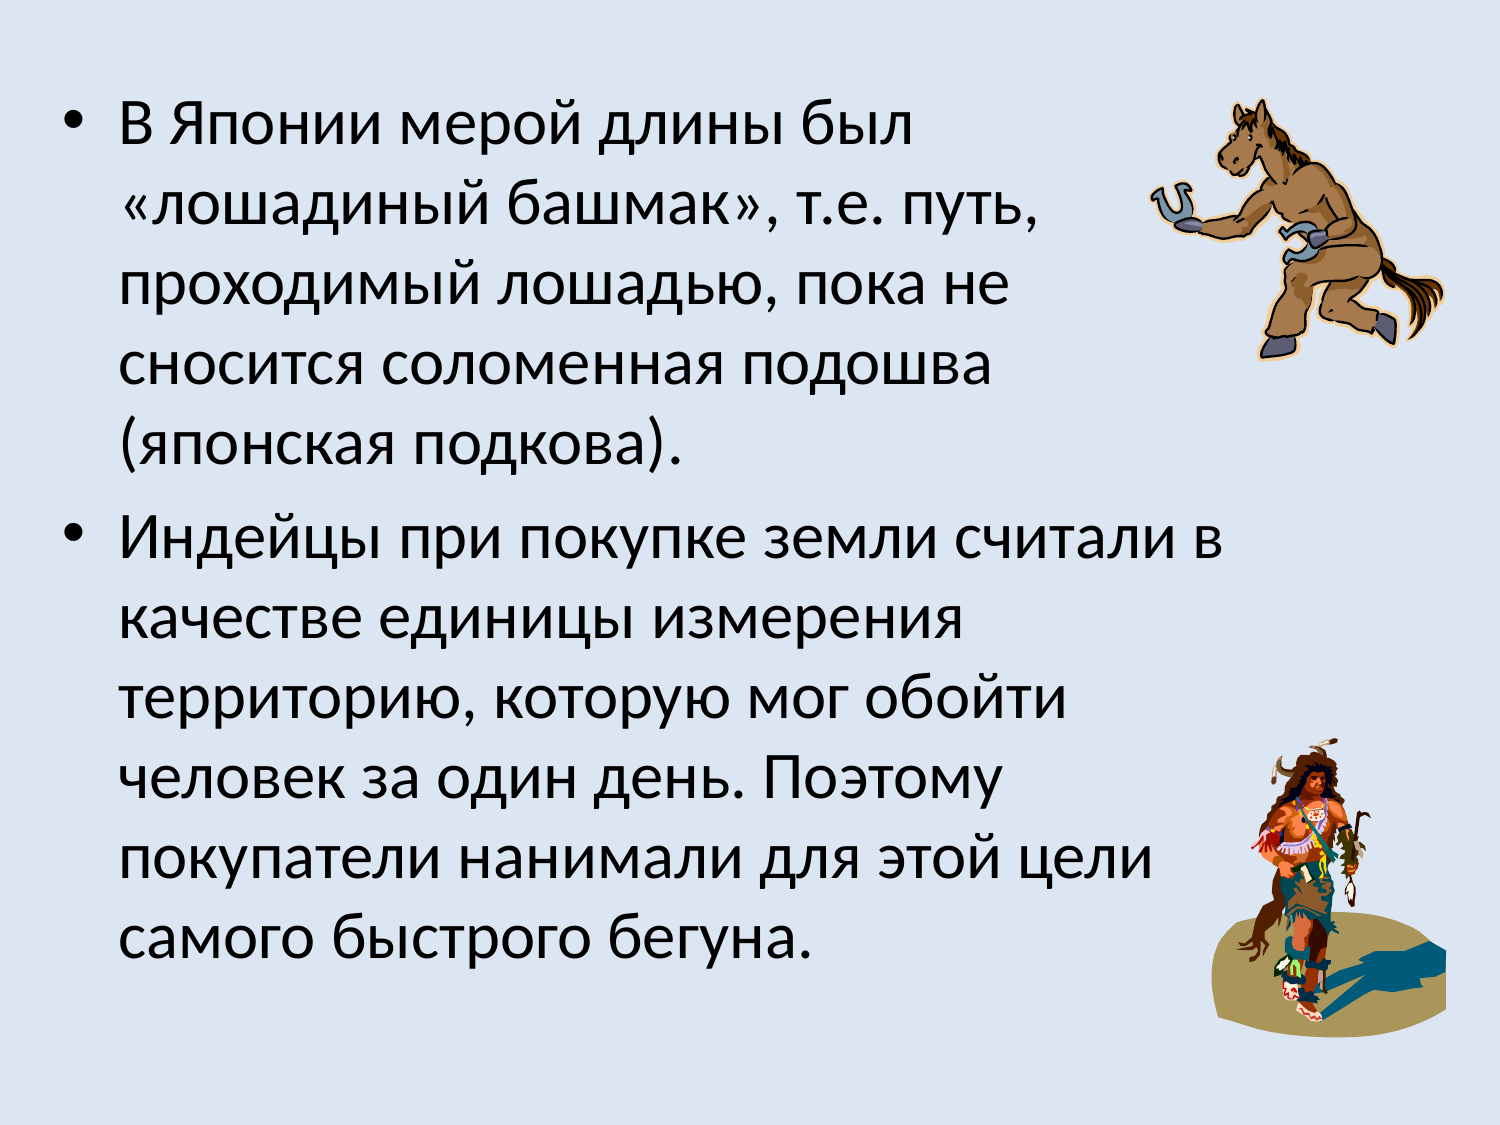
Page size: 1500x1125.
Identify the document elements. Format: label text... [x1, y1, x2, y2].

picture [1148, 93, 1449, 366]
list В Японии мерой длины был «лошадиный башмак», т.е. путь, проходимый лошадью, пока не сносится соломенная подошва (японская подкова). Индейцы при покупке земли считали в качестве единицы измерения территорию, которую мог обойти человек за один день. Поэтому покупатели нанимали для этой цели самого быстрого бегуна. [46, 70, 1273, 1055]
picture [1206, 738, 1447, 1039]
